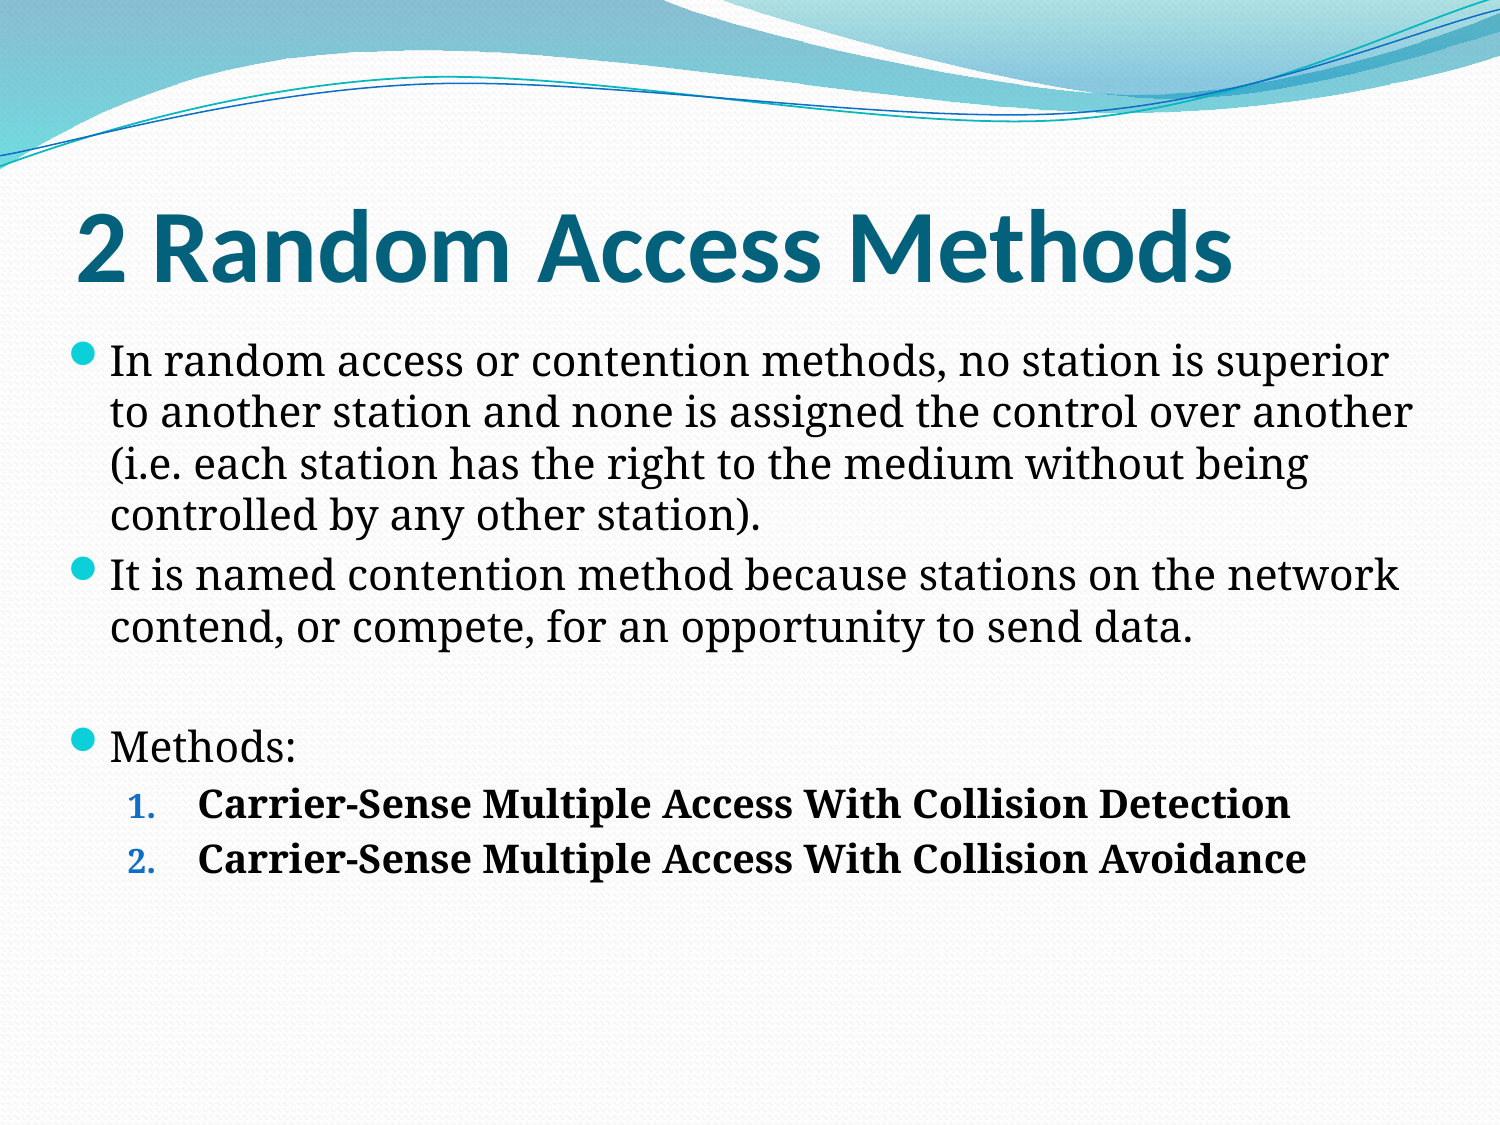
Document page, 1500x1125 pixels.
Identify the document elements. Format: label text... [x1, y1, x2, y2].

list In random access or contention methods, no station is superior to another station and none is assigned the control over another (i.e. each station has the right to the medium without being controlled by any other station). It is named contention method because stations on the network contend, or compete, for an opportunity to send data. Methods: Carrier-Sense Multiple Access With Collision Detection Carrier-Sense Multiple Access With Collision Avoidance [53, 326, 1437, 902]
title 2 Random Access Methods [75, 115, 1459, 303]
